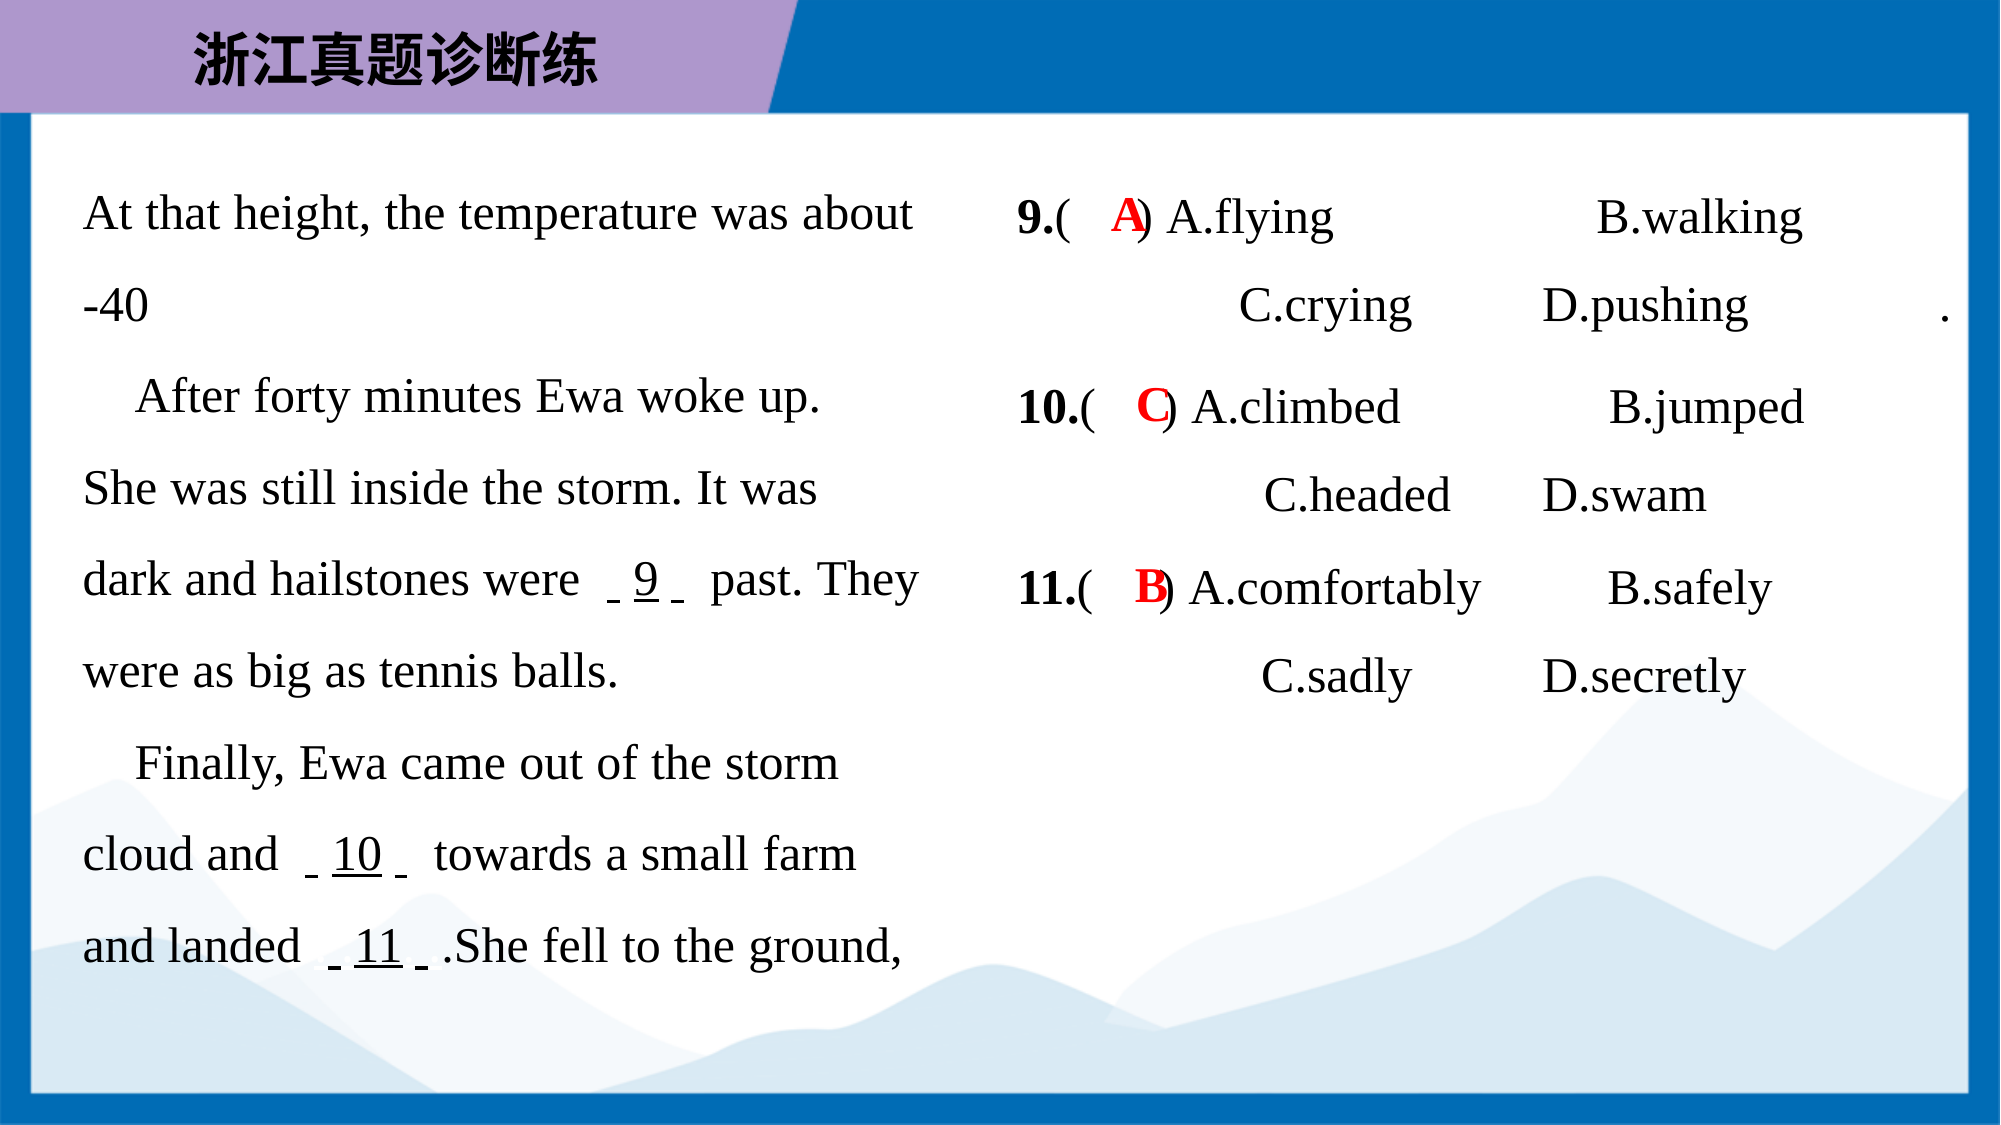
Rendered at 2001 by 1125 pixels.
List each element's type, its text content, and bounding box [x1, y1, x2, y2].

picture [0, 0, 2000, 1125]
text_box A [1092, 153, 1165, 233]
text_box C [1117, 343, 1190, 423]
text_box 9.( ) A.flying B.walking C.crying D.pushing [1016, 152, 1919, 322]
text_box 10.( ) A.climbed B.jumped C.headed D.swam [1016, 342, 1919, 512]
text_box B [1116, 524, 1187, 604]
text_box 11.( ) A.comfortably B.safely C.sadly D.secretly [1016, 523, 1919, 693]
